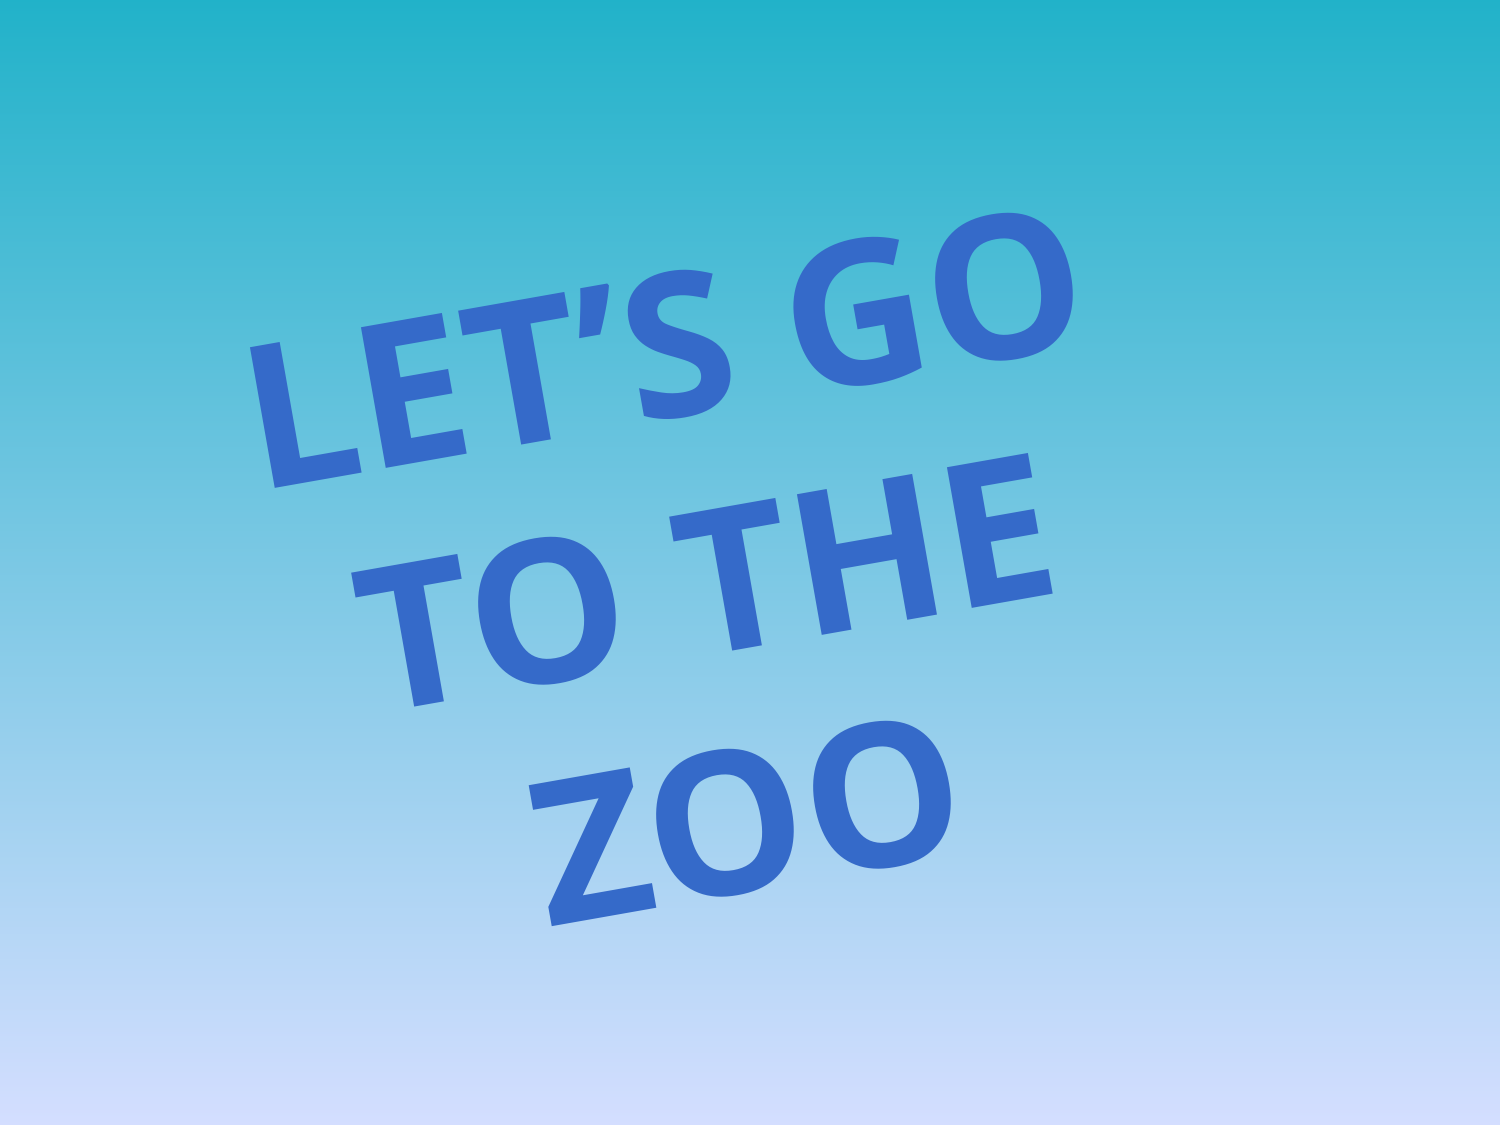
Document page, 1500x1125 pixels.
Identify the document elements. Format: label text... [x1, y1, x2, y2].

title Let’s go to the zoo [93, 184, 1316, 965]
